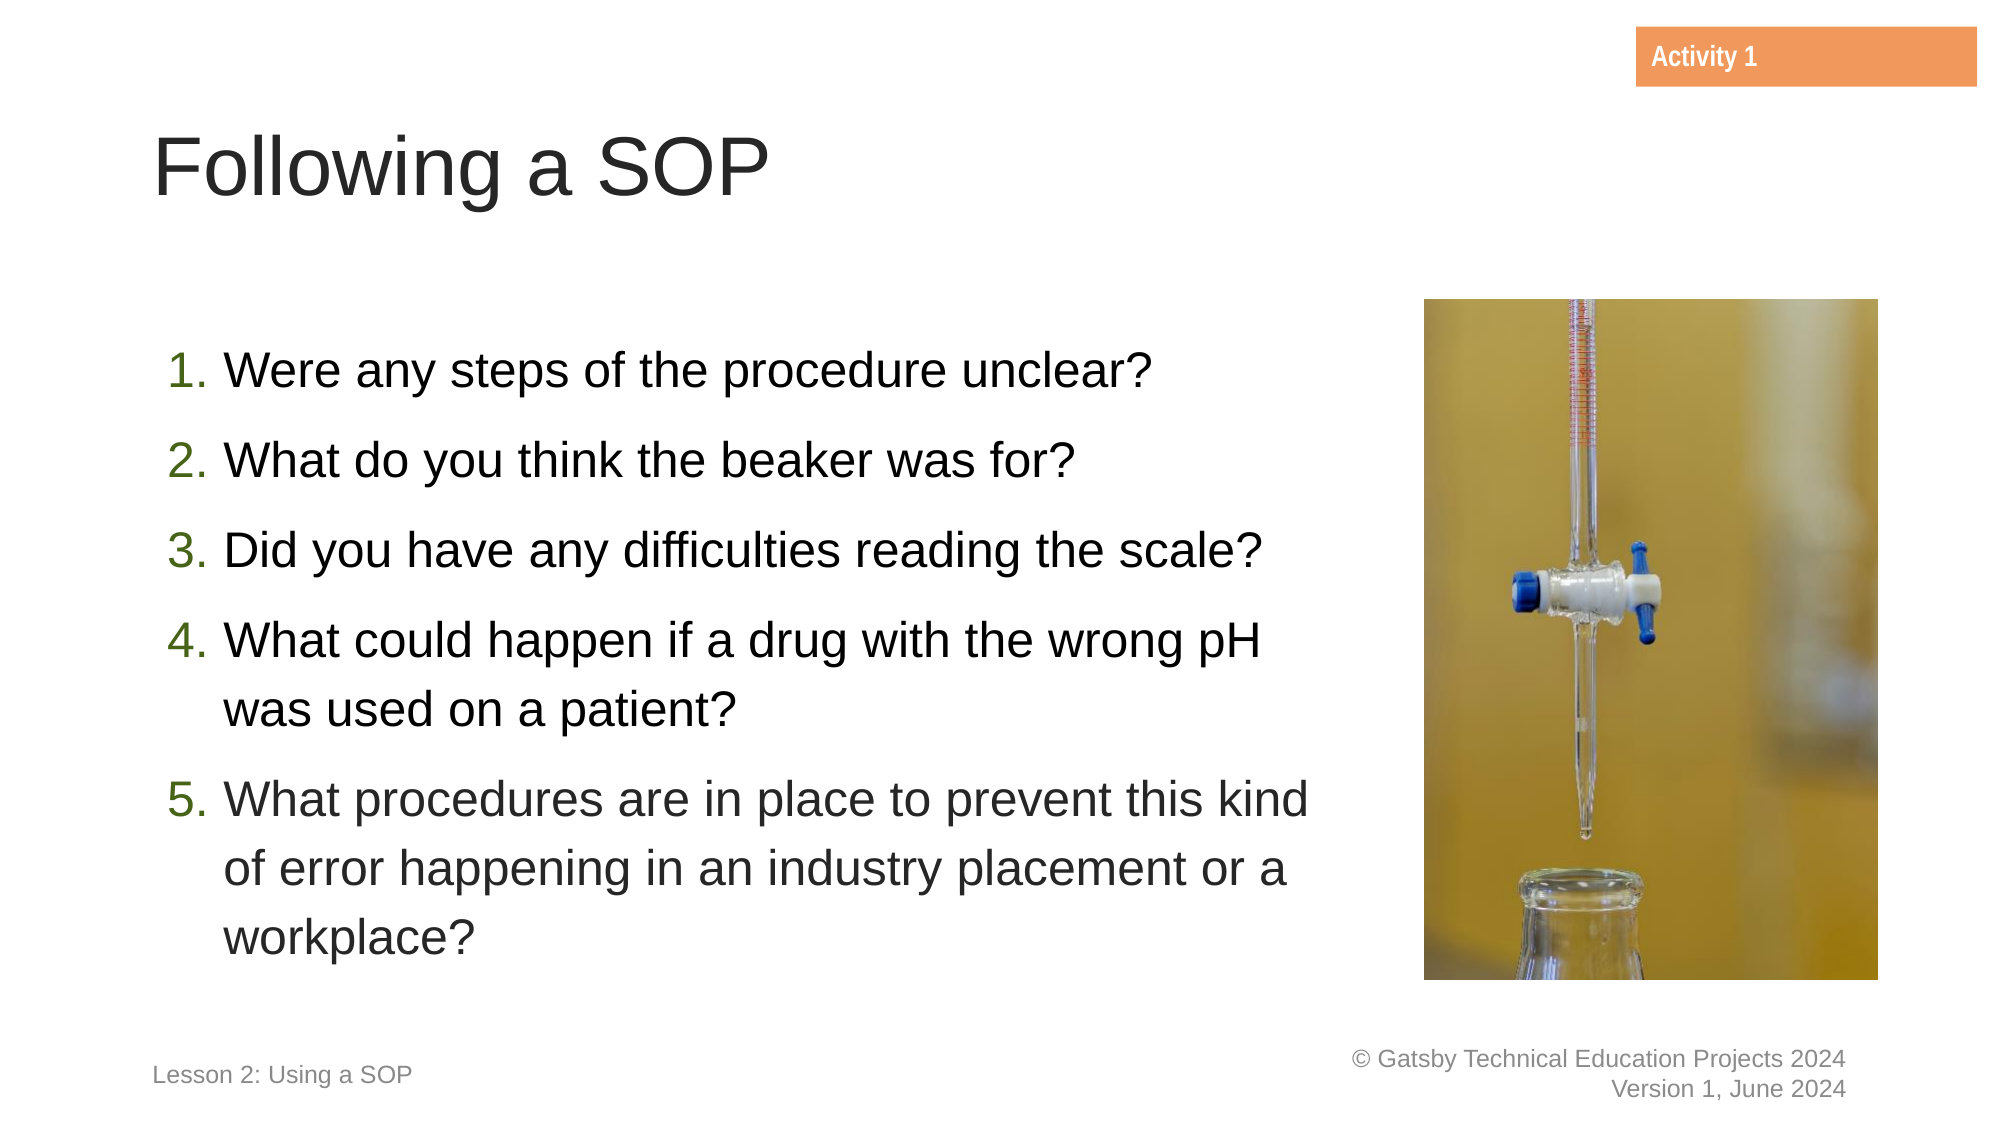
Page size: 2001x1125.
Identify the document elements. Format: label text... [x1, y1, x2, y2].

title Following a SOP [137, 59, 1863, 278]
list Activity 1 [1636, 26, 1978, 87]
list Lesson 2: Using a SOP [137, 1042, 829, 1103]
picture [1424, 299, 1878, 980]
list Were any steps of the procedure unclear? What do you think the beaker was for? Did you have any difficulties reading the scale? What could happen if a drug with the wrong pH was used on a patient? What procedures are in place to prevent this kind of error happening in an industry placement or a workplace? [137, 299, 1370, 1012]
